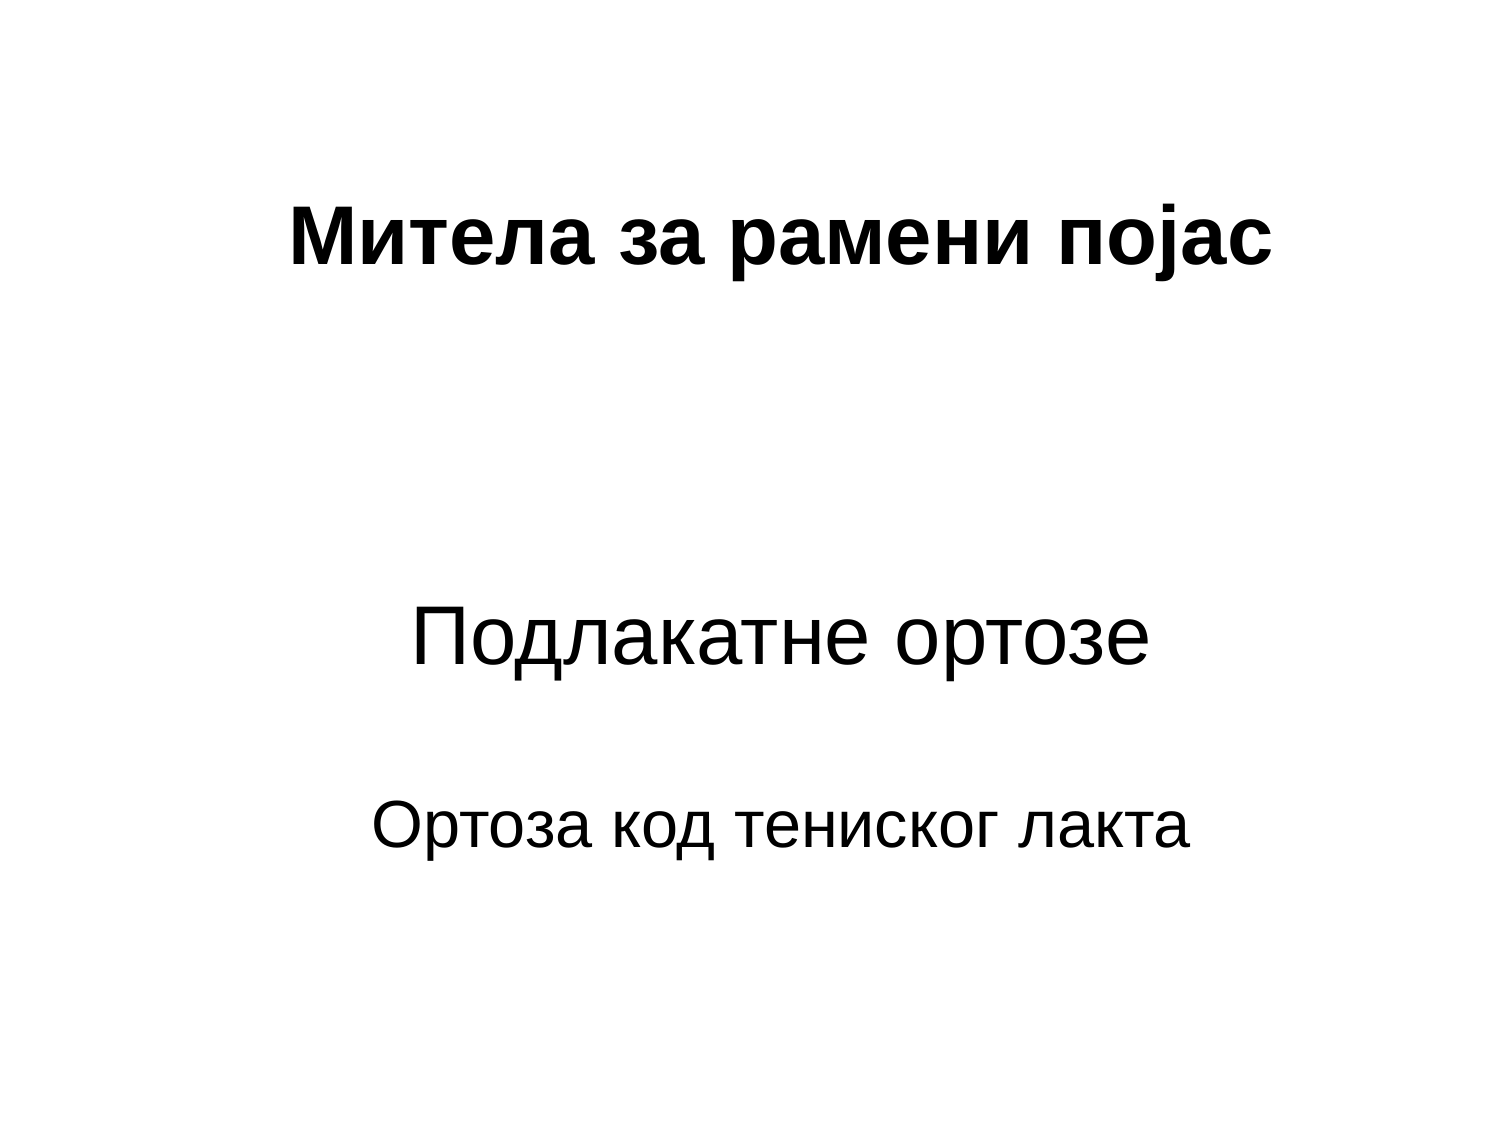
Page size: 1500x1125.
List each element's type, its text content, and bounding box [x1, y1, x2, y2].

title Митела за рамени појас Подлакатне ортозе Oртоза код тениског лакта [87, 75, 1475, 968]
